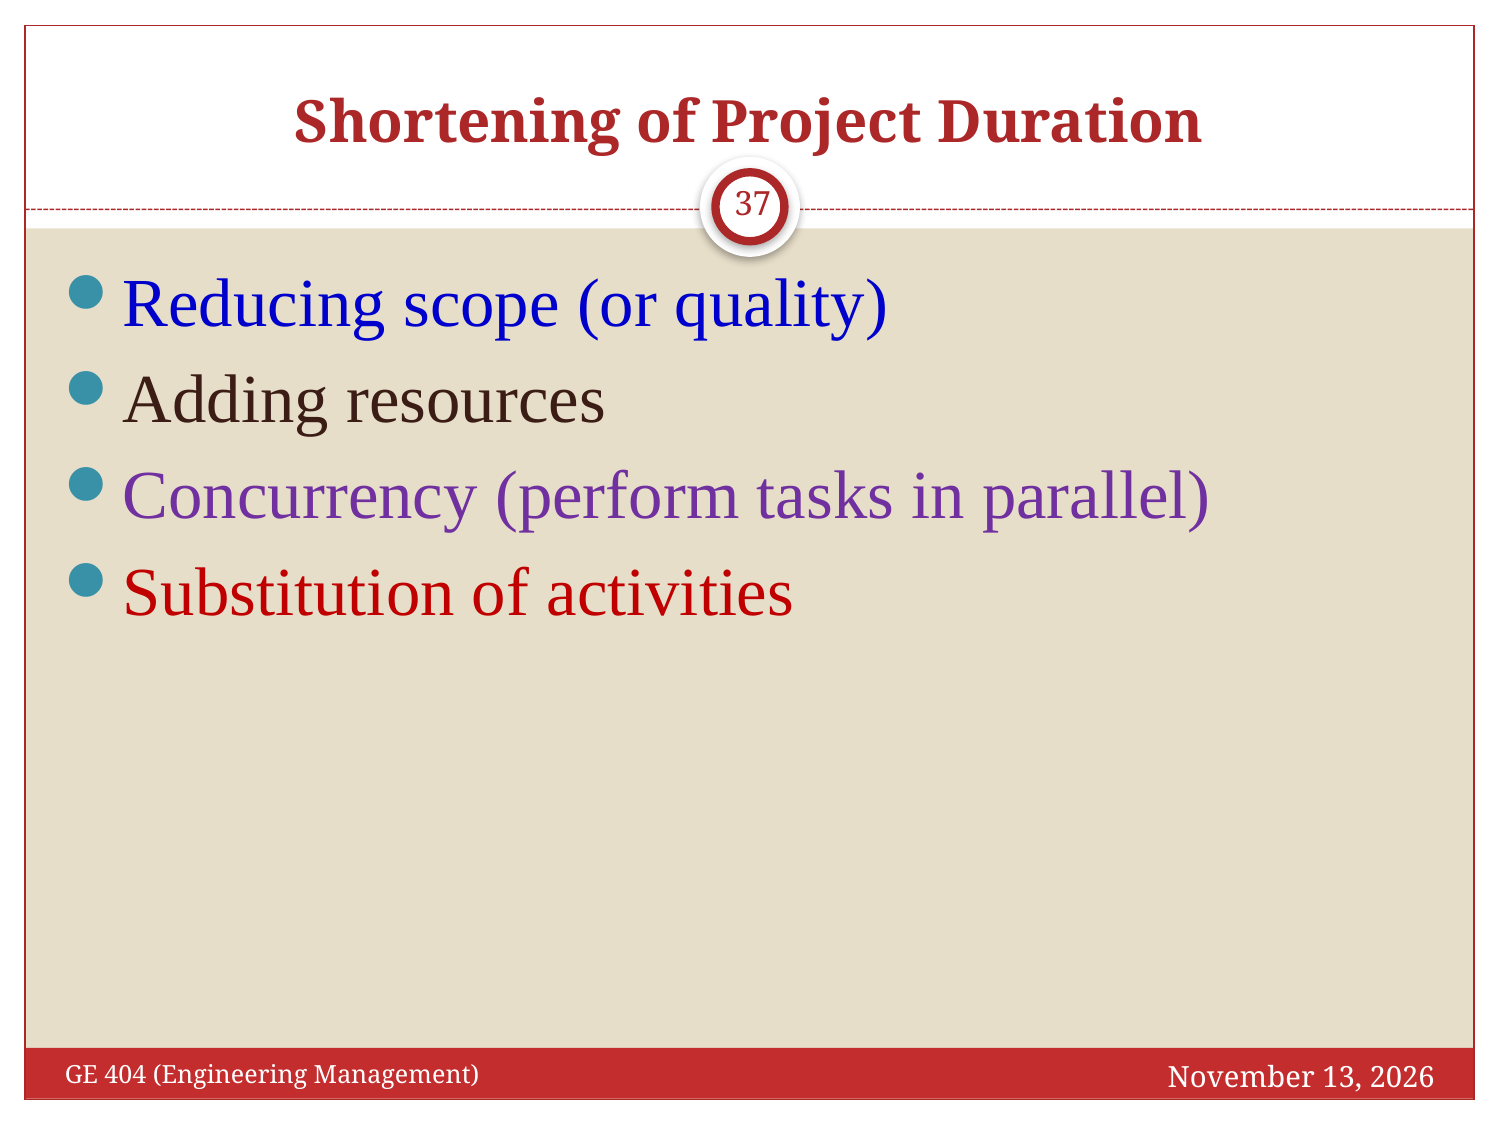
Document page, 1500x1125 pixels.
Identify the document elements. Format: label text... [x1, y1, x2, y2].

title Shortening of Project Duration [49, 37, 1450, 162]
footer GE 404 (Engineering Management) [50, 1051, 638, 1112]
slide_number 37 [715, 168, 791, 241]
list Reducing scope (or quality) Adding resources Concurrency (perform tasks in parallel) Substitution of activities [49, 250, 1445, 1001]
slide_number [950, 1050, 1450, 1111]
